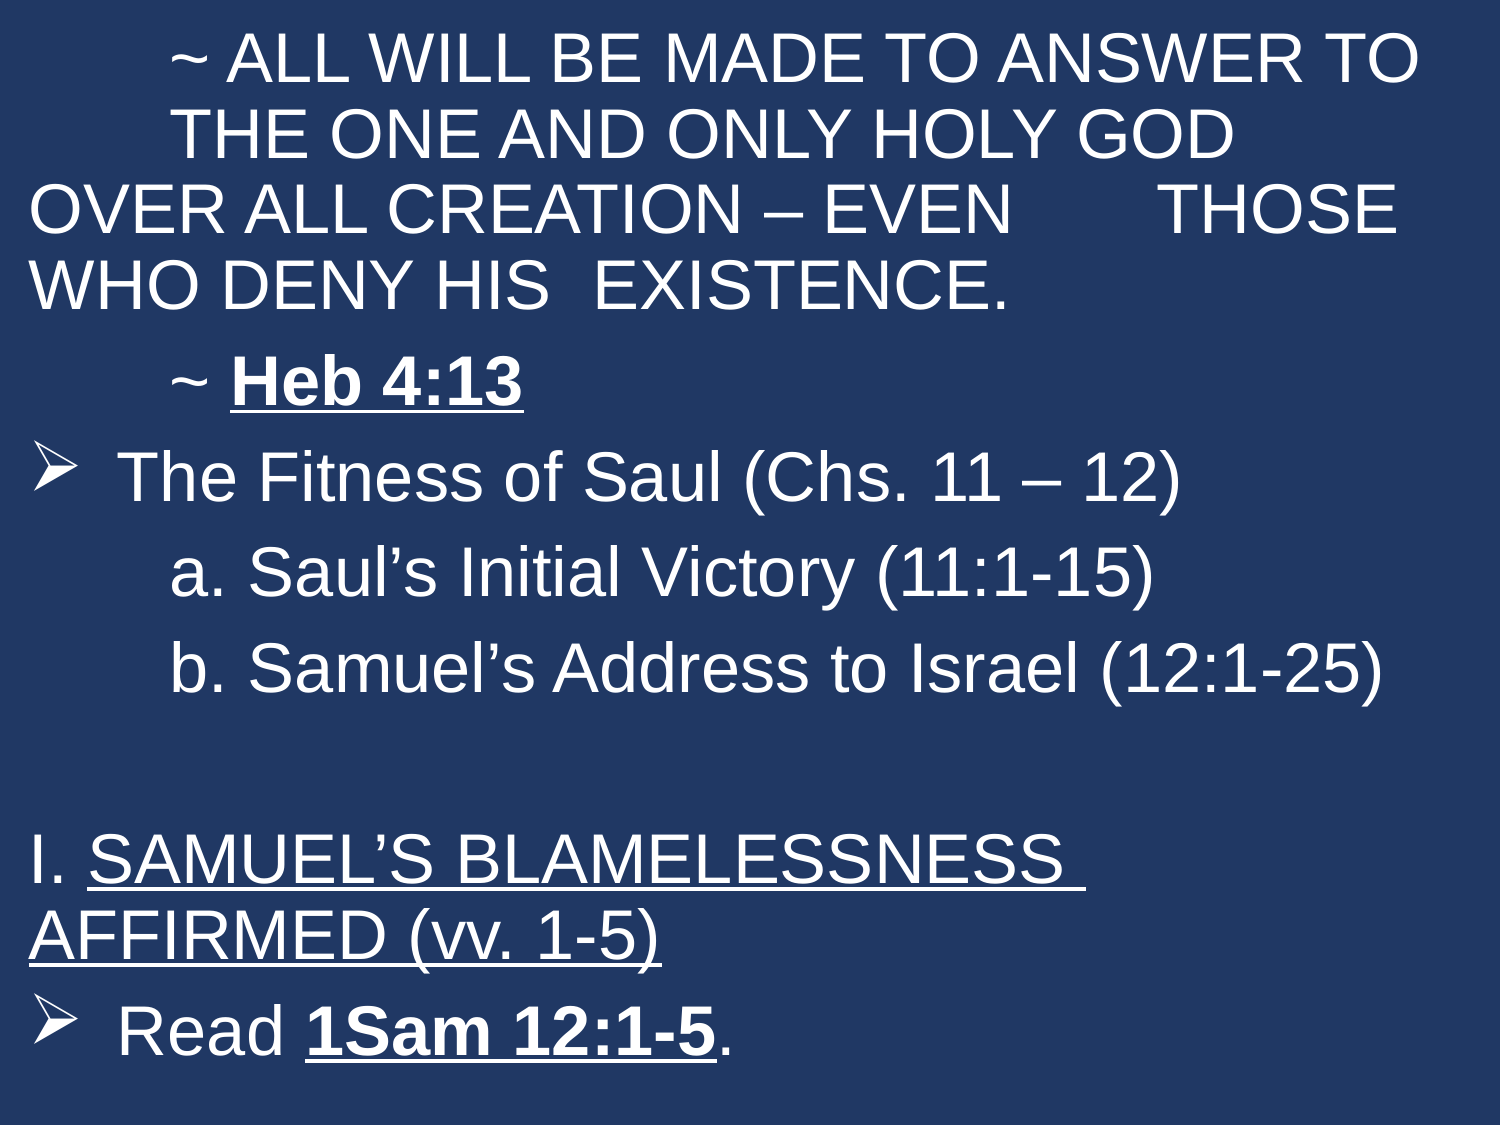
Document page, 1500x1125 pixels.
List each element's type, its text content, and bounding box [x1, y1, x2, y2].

subtitle ~ ALL WILL BE MADE TO ANSWER TO THE ONE AND ONLY HOLY GOD OVER ALL CREATION – EVEN THOSE WHO DENY HIS EXISTENCE. ~ Heb 4:13 The Fitness of Saul (Chs. 11 – 12) a. Saul’s Initial Victory (11:1-15) b. Samuel’s Address to Israel (12:1-25) I. SAMUEL’S BLAMELESSNESS AFFIRMED (vv. 1-5) Read 1Sam 12:1-5. [13, 13, 1484, 1114]
